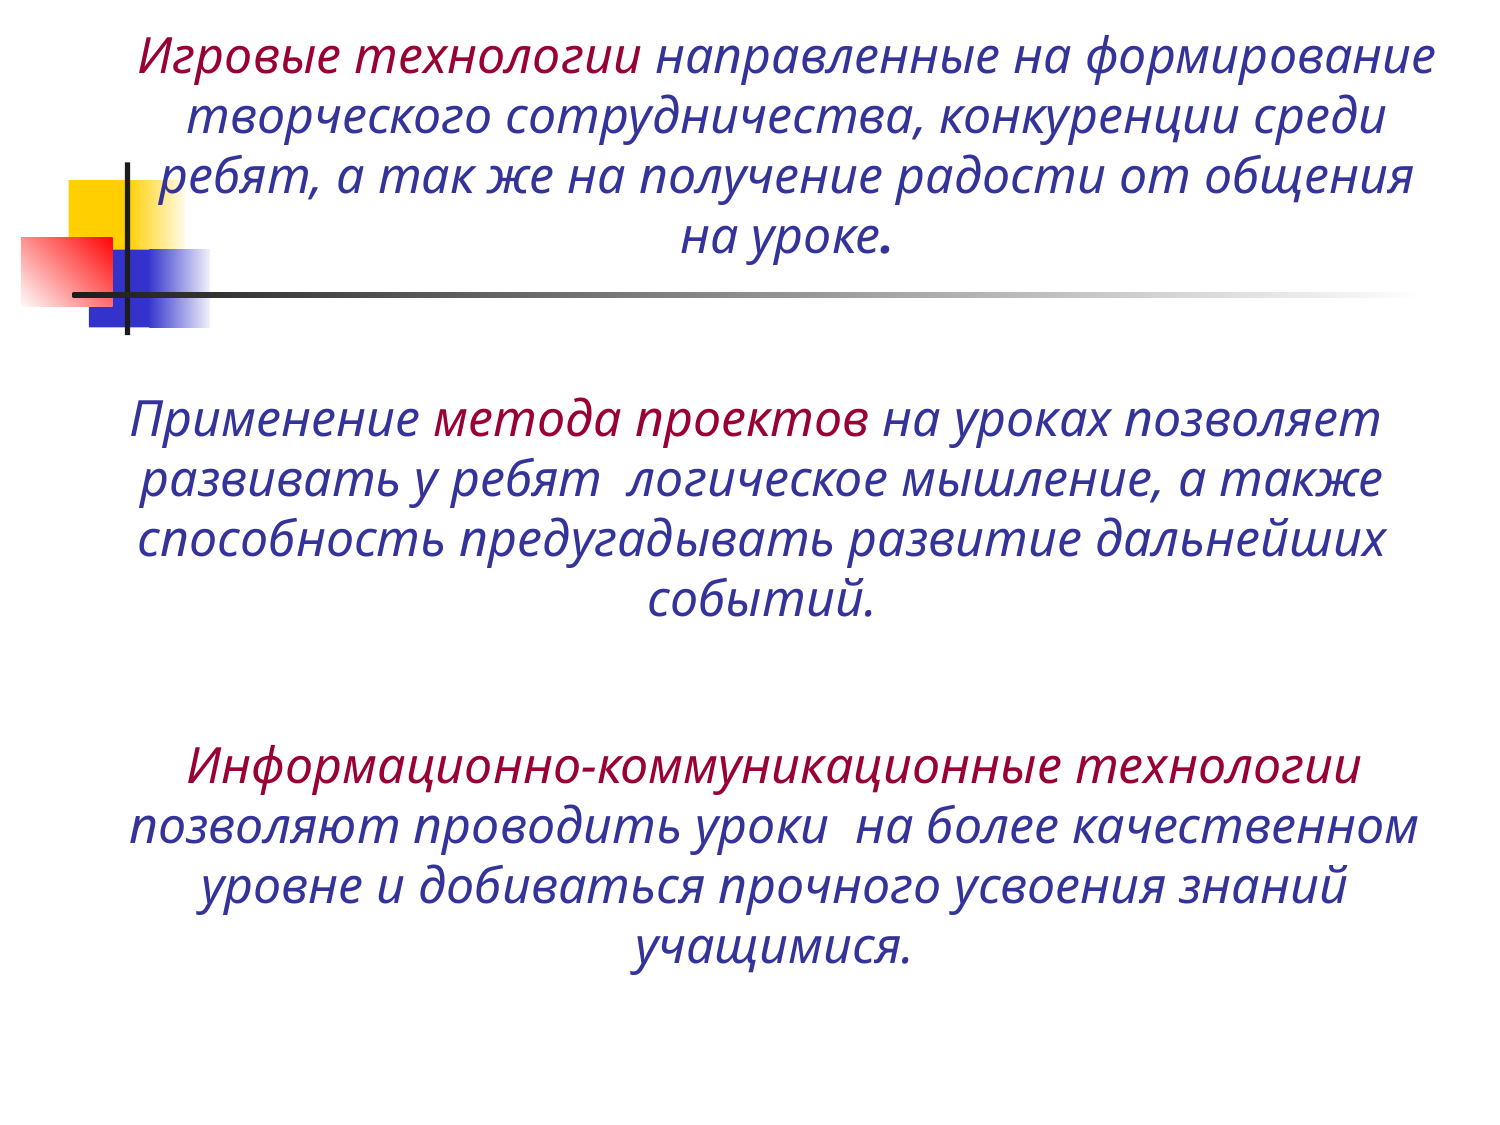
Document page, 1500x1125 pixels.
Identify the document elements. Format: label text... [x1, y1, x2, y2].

text_box Применение метода проектов на уроках позволяет развивать у ребят логическое мышление, а также способность предугадывать развитие дальнейших событий. [87, 362, 1438, 590]
text_box Игровые технологии направленные на формирование творческого сотрудничества, конкуренции среди ребят, а так же на получение радости от общения на уроке. [112, 0, 1463, 228]
text_box Информационно-коммуникационные технологии позволяют проводить уроки на более качественном уровне и добиваться прочного усвоения знаний учащимися. [99, 650, 1450, 878]
